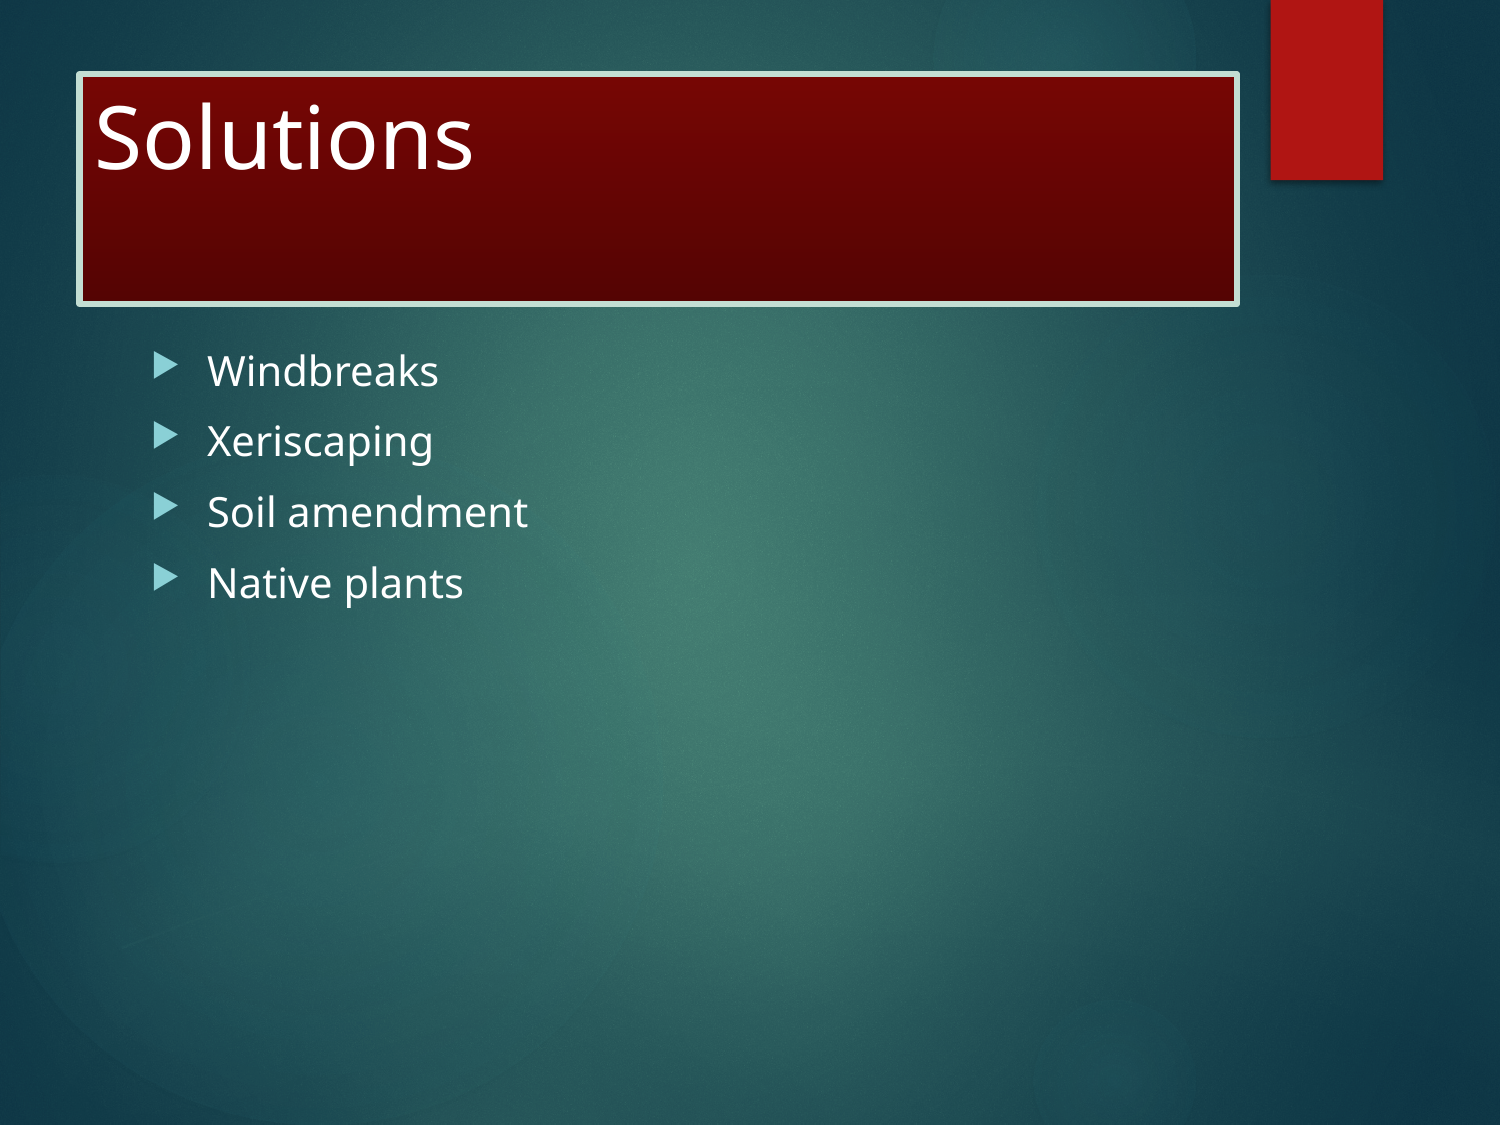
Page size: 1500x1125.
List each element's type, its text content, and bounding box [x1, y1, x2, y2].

list Windbreaks Xeriscaping Soil amendment Native plants [135, 336, 1237, 1025]
title Solutions [78, 73, 1238, 306]
